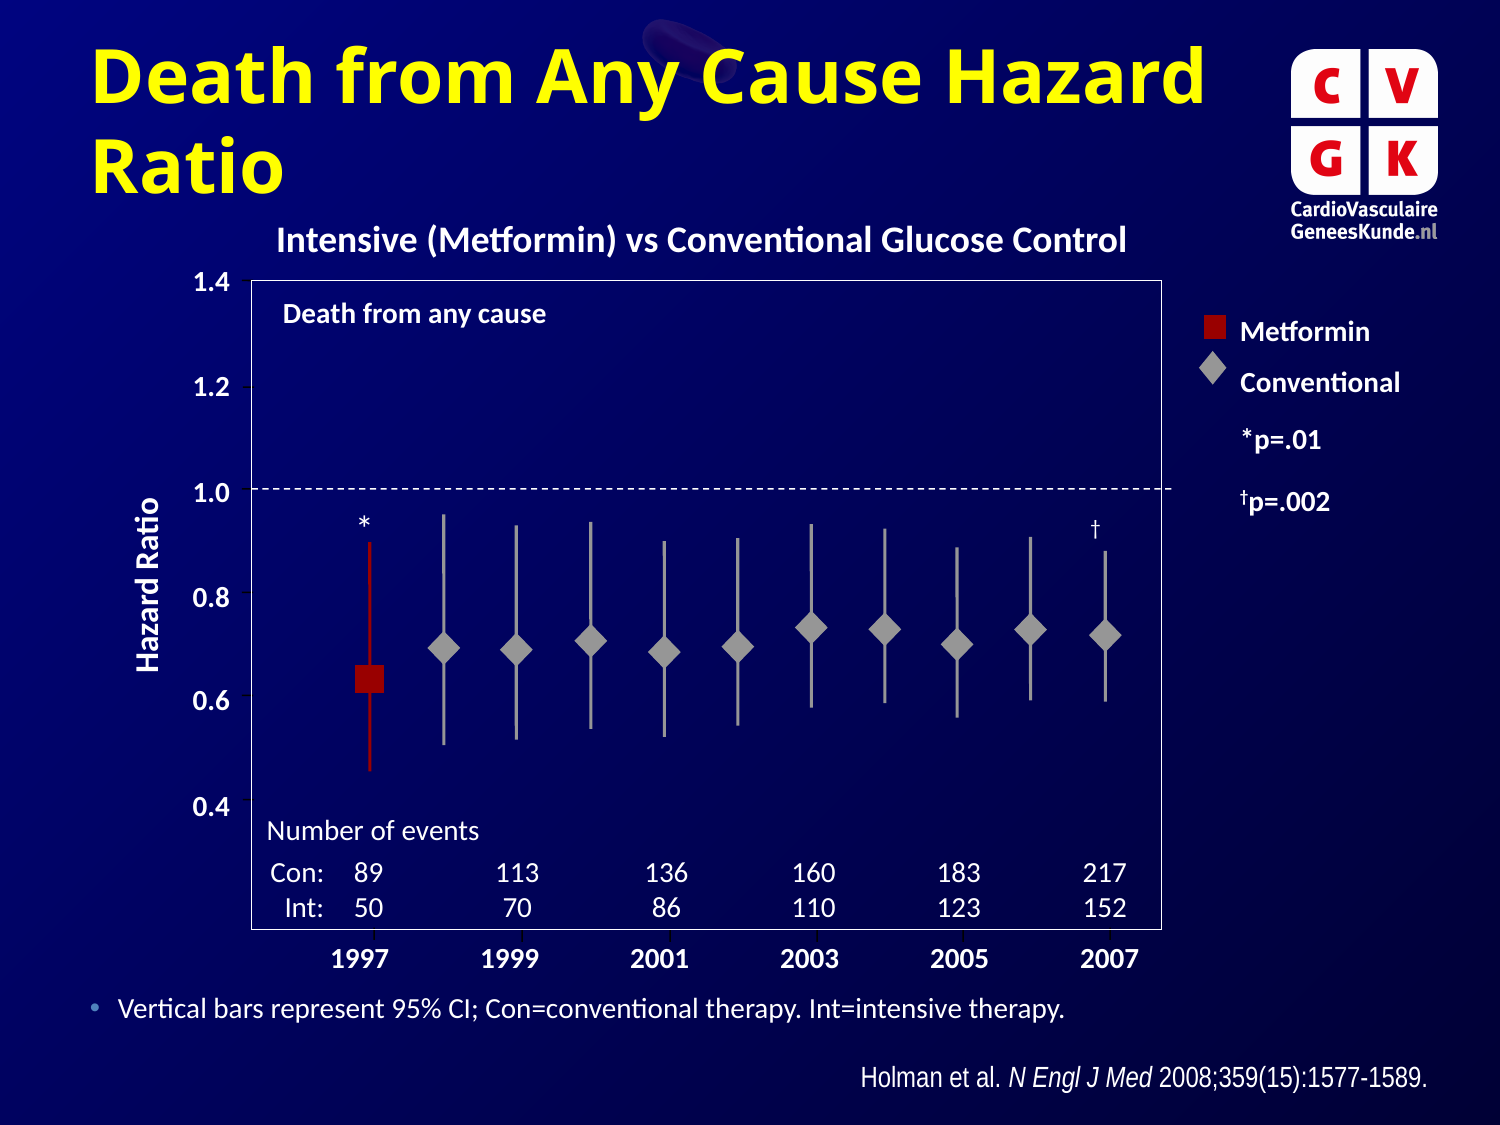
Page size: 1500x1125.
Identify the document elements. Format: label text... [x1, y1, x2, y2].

text_box 1.0 [192, 472, 231, 508]
text_box [1205, 316, 1224, 338]
picture [1291, 49, 1438, 239]
text_box Vertical bars represent 95% CI; Con=conventional therapy. Int=intensive therapy. [75, 982, 1444, 1038]
text_box 2001 [630, 951, 690, 975]
text_box 0.6 [192, 681, 231, 717]
text_box Conventional [1225, 338, 1416, 406]
text_box †p=.002 [1224, 474, 1475, 525]
text_box 1999 [480, 951, 540, 975]
text_box 0.4 [192, 787, 231, 823]
text_box Metformin [1224, 287, 1475, 355]
text_box 2005 [930, 951, 990, 975]
text_box 1.2 [192, 367, 231, 403]
text_box 1.4 [192, 262, 231, 298]
text_box Intensive (Metformin) vs Conventional Glucose Control [237, 213, 1167, 267]
text_box Death from Any Cause Hazard Ratio [75, 25, 1271, 213]
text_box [241, 280, 1176, 943]
text_box *p=.01 [1224, 412, 1444, 463]
text_box 0.8 [192, 578, 231, 614]
text_box 2007 [1080, 951, 1140, 975]
text_box 1997 [330, 951, 390, 975]
text_box Hazard Ratio [117, 256, 173, 915]
text_box [1199, 352, 1225, 384]
text_box 2003 [780, 951, 840, 975]
text_box Holman et al. N Engl J Med 2008;359(15):1577-1589. [75, 1042, 1444, 1098]
